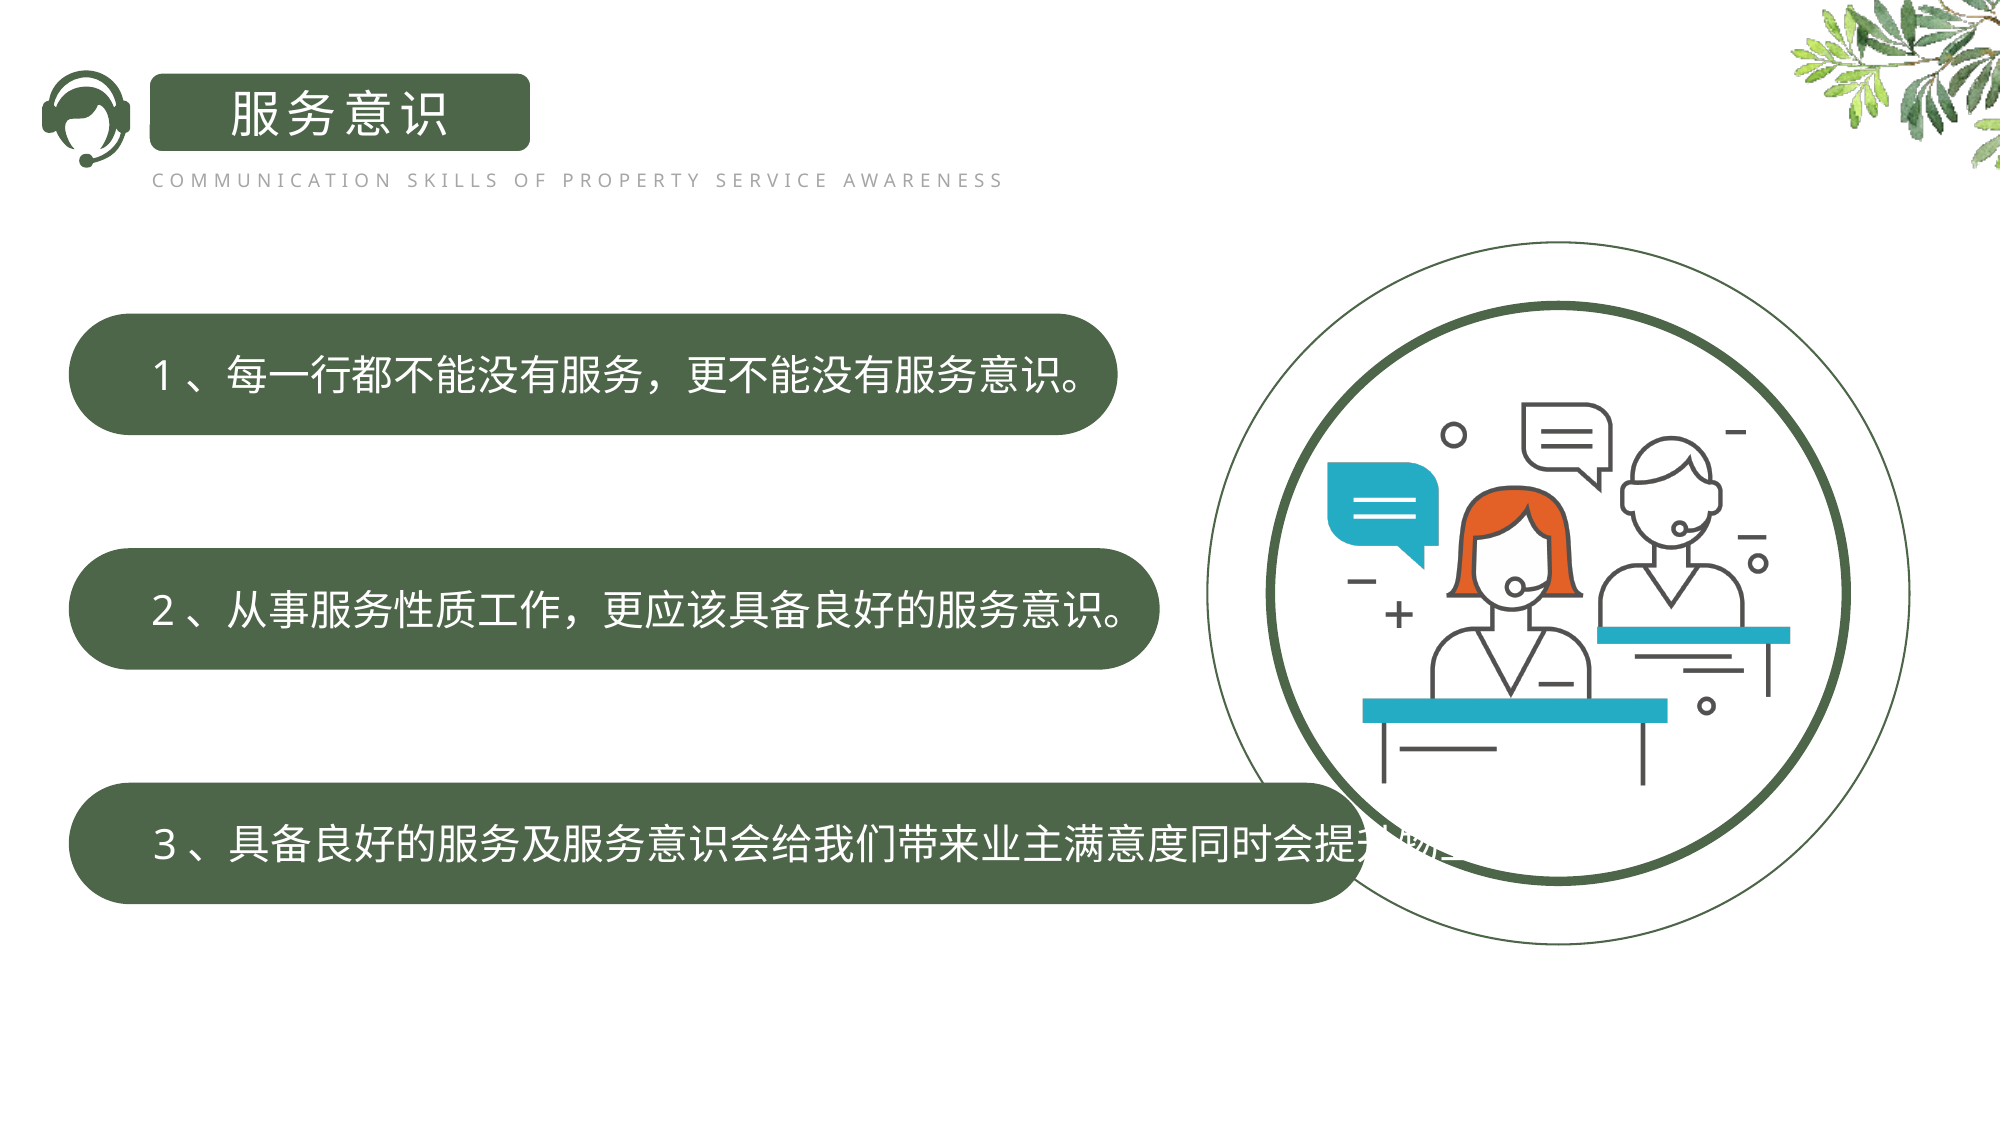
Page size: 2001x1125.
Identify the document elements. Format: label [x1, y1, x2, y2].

text_box [68, 782, 1665, 905]
text_box [68, 548, 1160, 670]
picture [1790, 0, 2000, 170]
text_box [0, 0, 2000, 1125]
text_box [68, 313, 1118, 436]
text_box [42, 70, 532, 168]
